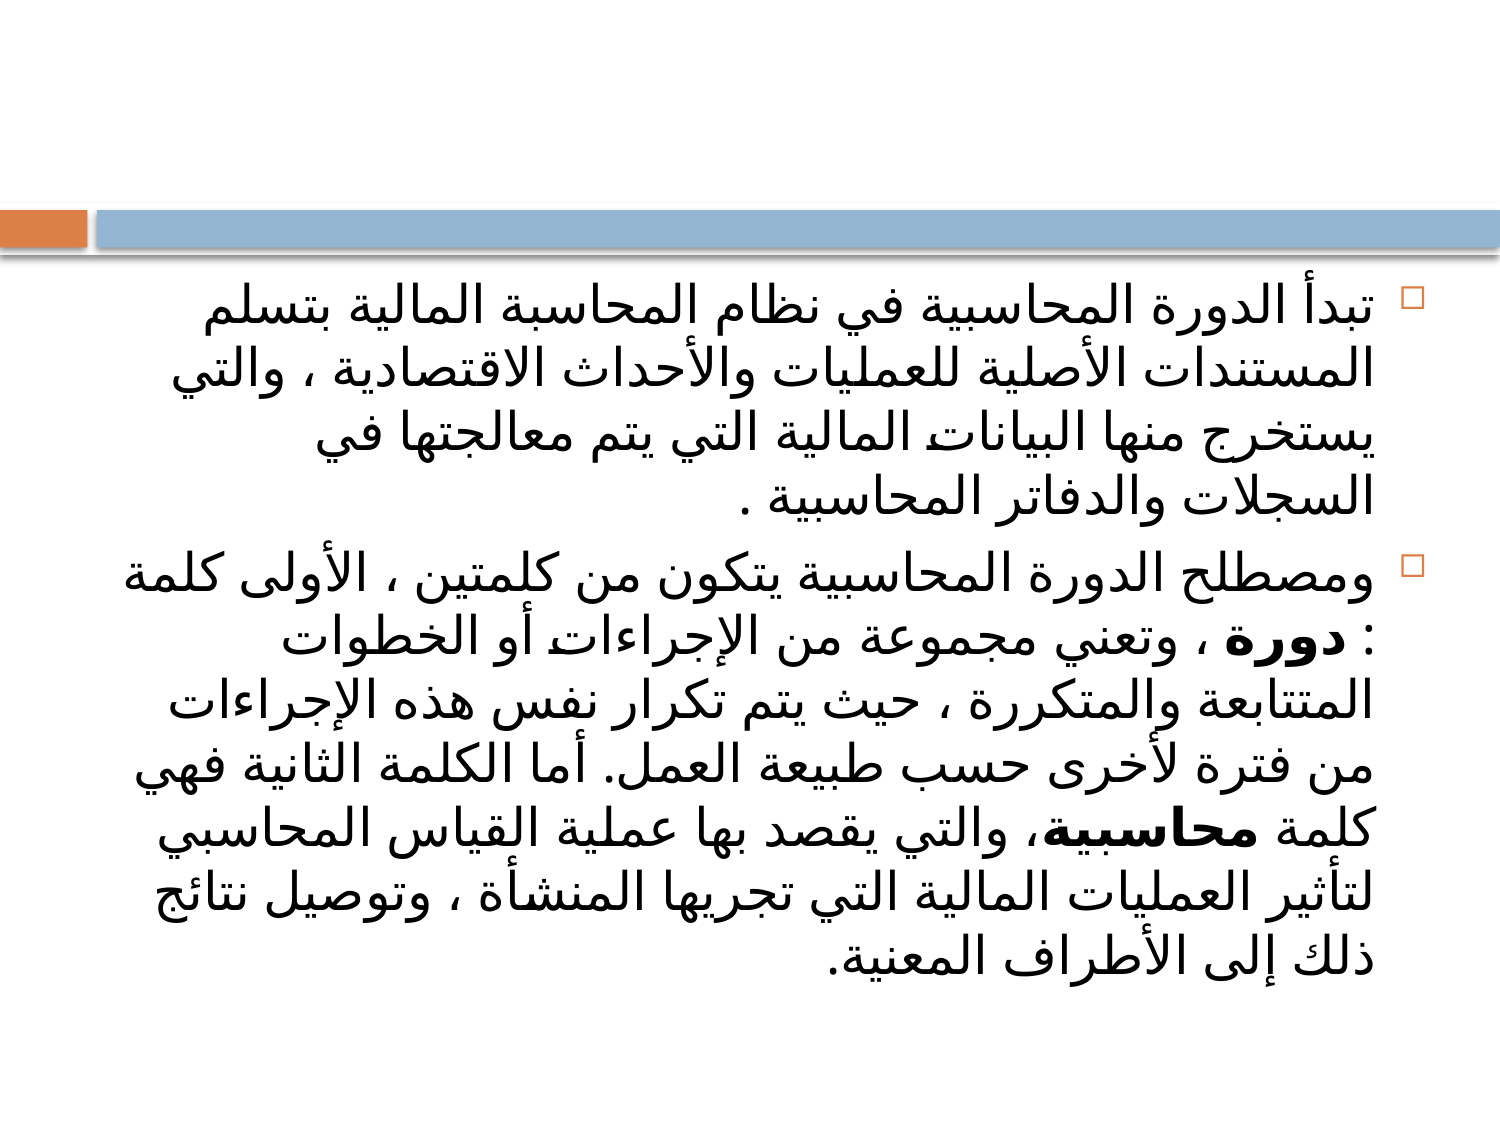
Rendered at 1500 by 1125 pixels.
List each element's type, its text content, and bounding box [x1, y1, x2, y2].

list تبدأ الدورة المحاسبية في نظام المحاسبة المالية بتسلم المستندات الأصلية للعمليات والأحداث الاقتصادية ، والتي يستخرج منها البيانات المالية التي يتم معالجتها في السجلات والدفاتر المحاسبية . ومصطلح الدورة المحاسبية يتكون من كلمتين ، الأولى كلمة : دورة ، وتعني مجموعة من الإجراءات أو الخطوات المتتابعة والمتكررة ، حيث يتم تكرار نفس هذه الإجراءات من فترة لأخرى حسب طبيعة العمل. أما الكلمة الثانية فهي كلمة محاسبية، والتي يقصد بها عملية القياس المحاسبي لتأثير العمليات المالية التي تجريها المنشأة ، وتوصيل نتائج ذلك إلى الأطراف المعنية. [100, 262, 1438, 1000]
